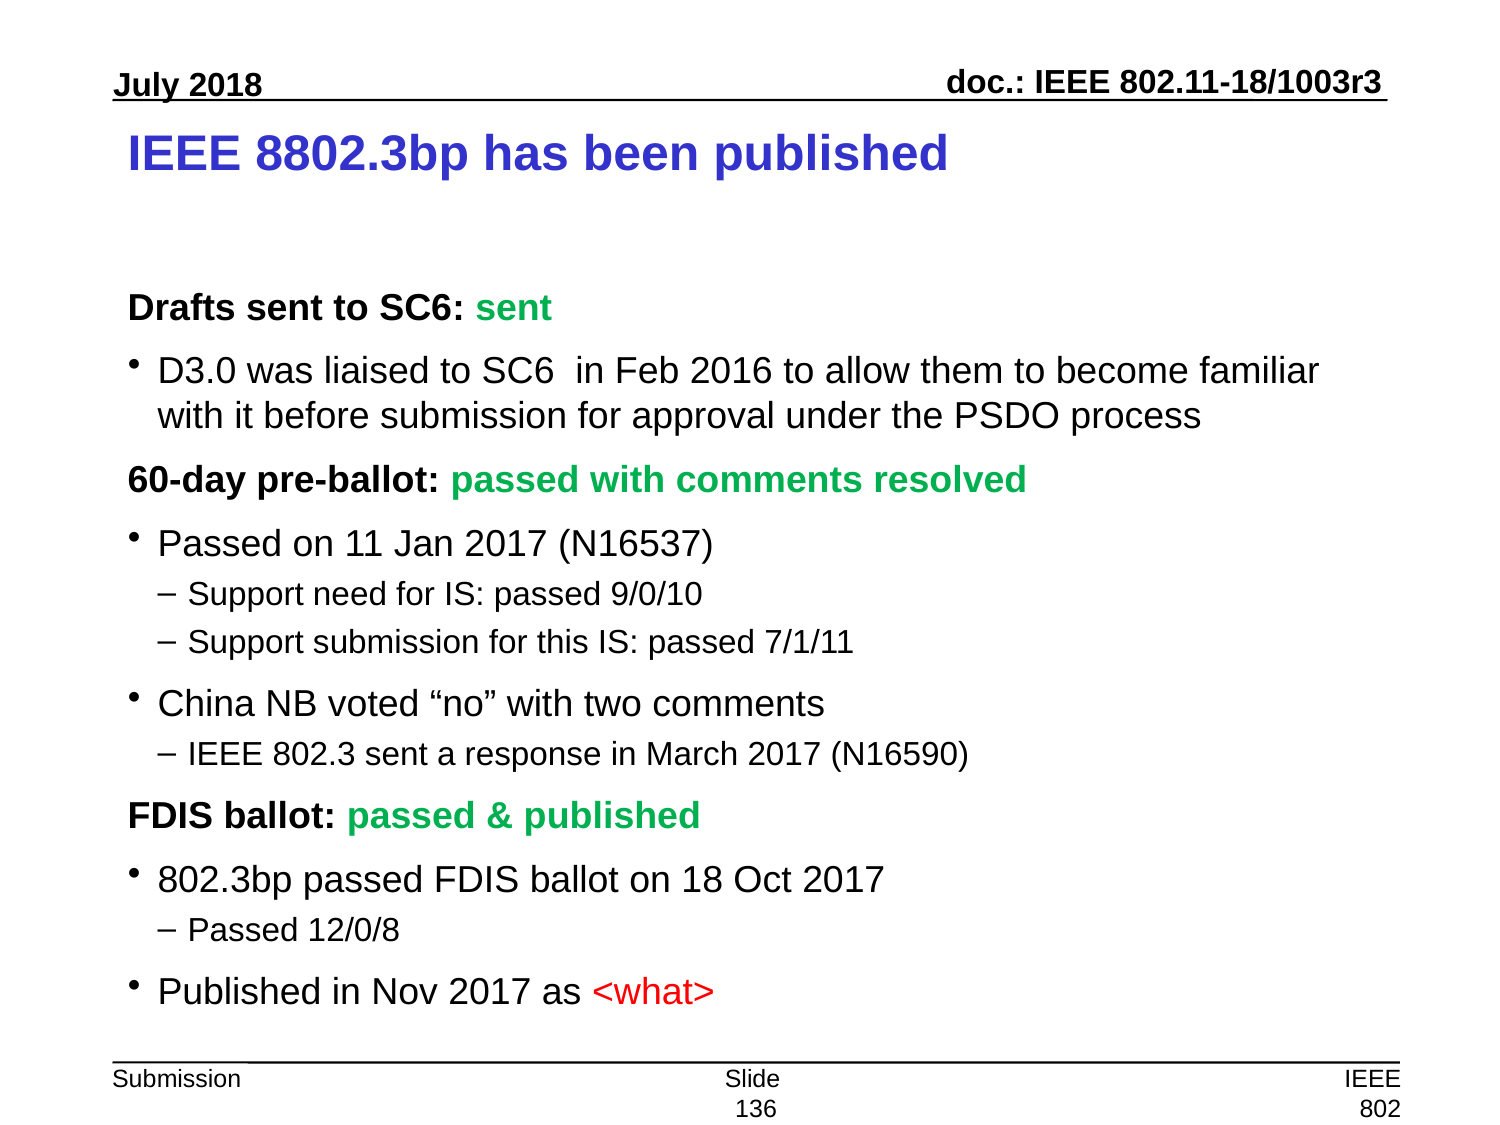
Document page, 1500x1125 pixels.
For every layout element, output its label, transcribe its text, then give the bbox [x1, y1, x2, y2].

title IEEE 8802.3bp has been published [112, 112, 1388, 275]
slide_number Slide 136 [709, 1061, 803, 1093]
footer IEEE 802 [1320, 1061, 1402, 1093]
list Drafts sent to SC6: sent D3.0 was liaised to SC6 in Feb 2016 to allow them to become familiar with it before submission for approval under the PSDO process 60-day pre-ballot: passed with comments resolved Passed on 11 Jan 2017 (N16537) Support need for IS: passed 9/0/10 Support submission for this IS: passed 7/1/11 China NB voted “no” with two comments IEEE 802.3 sent a response in March 2017 (N16590) FDIS ballot: passed & published 802.3bp passed FDIS ballot on 18 Oct 2017 Passed 12/0/8 Published in Nov 2017 as <what> [112, 275, 1388, 950]
